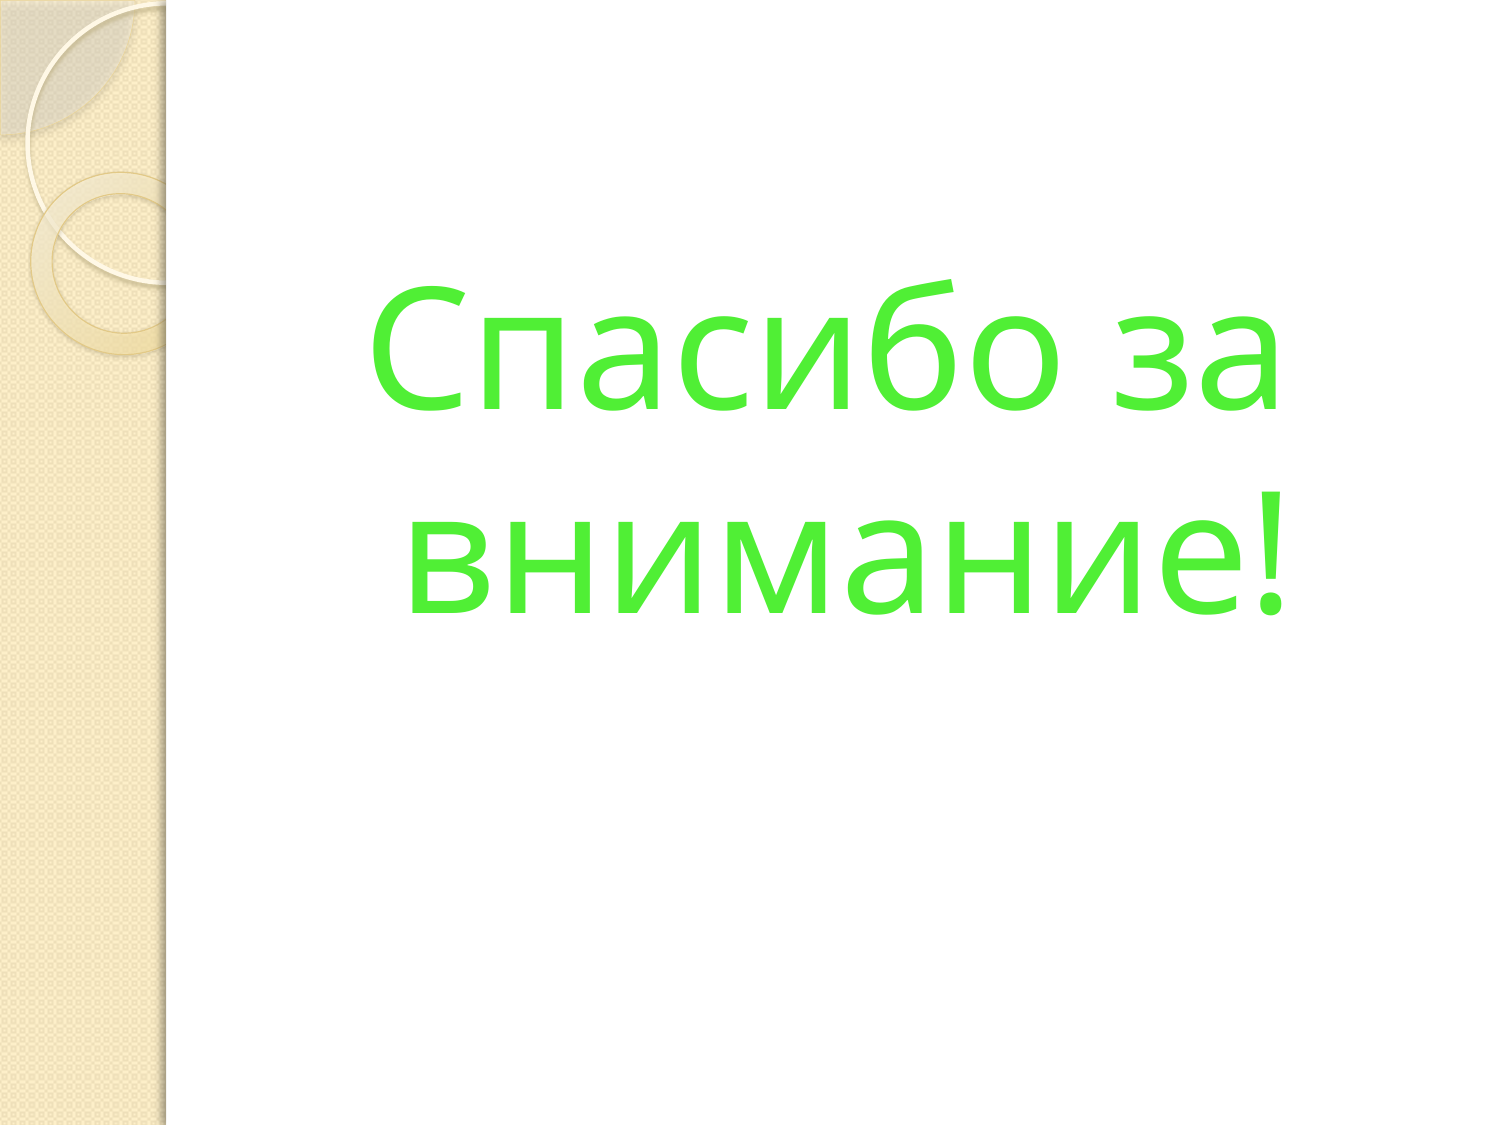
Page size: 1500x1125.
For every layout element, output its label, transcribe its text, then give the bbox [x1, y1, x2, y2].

list Спасибо за внимание! [277, 231, 1365, 952]
